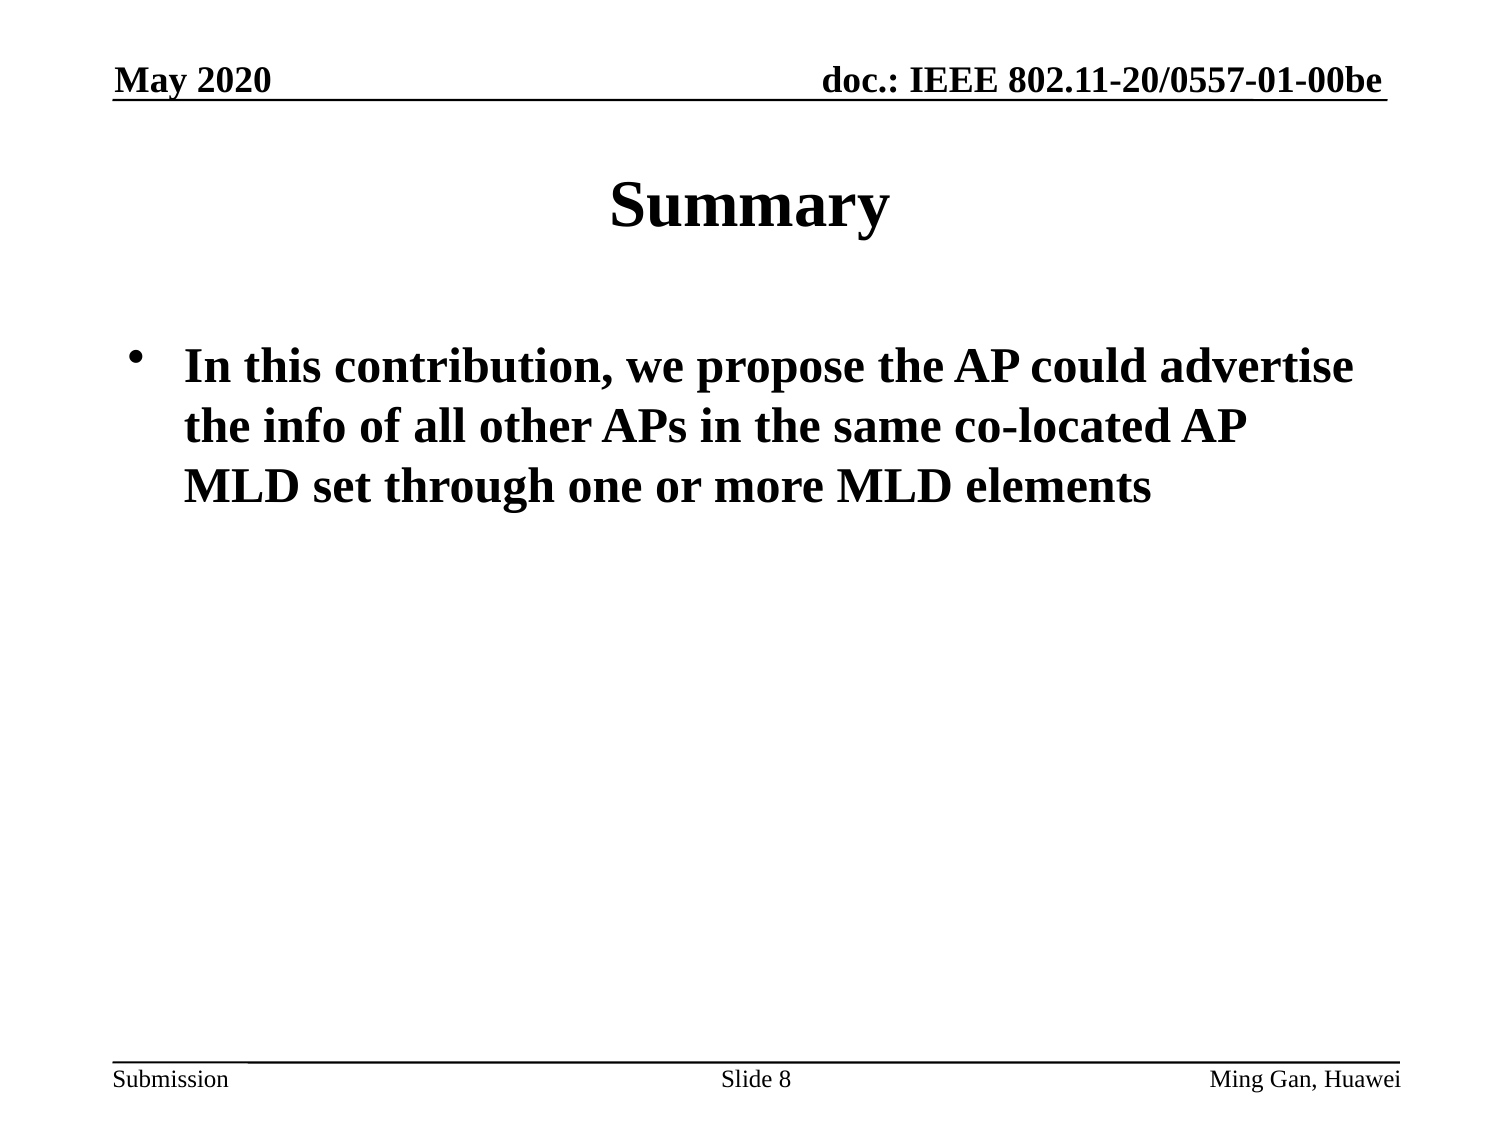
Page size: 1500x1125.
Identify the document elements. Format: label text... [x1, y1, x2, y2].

footer Ming Gan, Huawei [1206, 1061, 1402, 1093]
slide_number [114, 54, 274, 101]
list In this contribution, we propose the AP could advertise the info of all other APs in the same co-located AP MLD set through one or more MLD elements [112, 324, 1388, 1001]
title Summary [112, 112, 1388, 288]
slide_number Slide 8 [712, 1061, 800, 1093]
